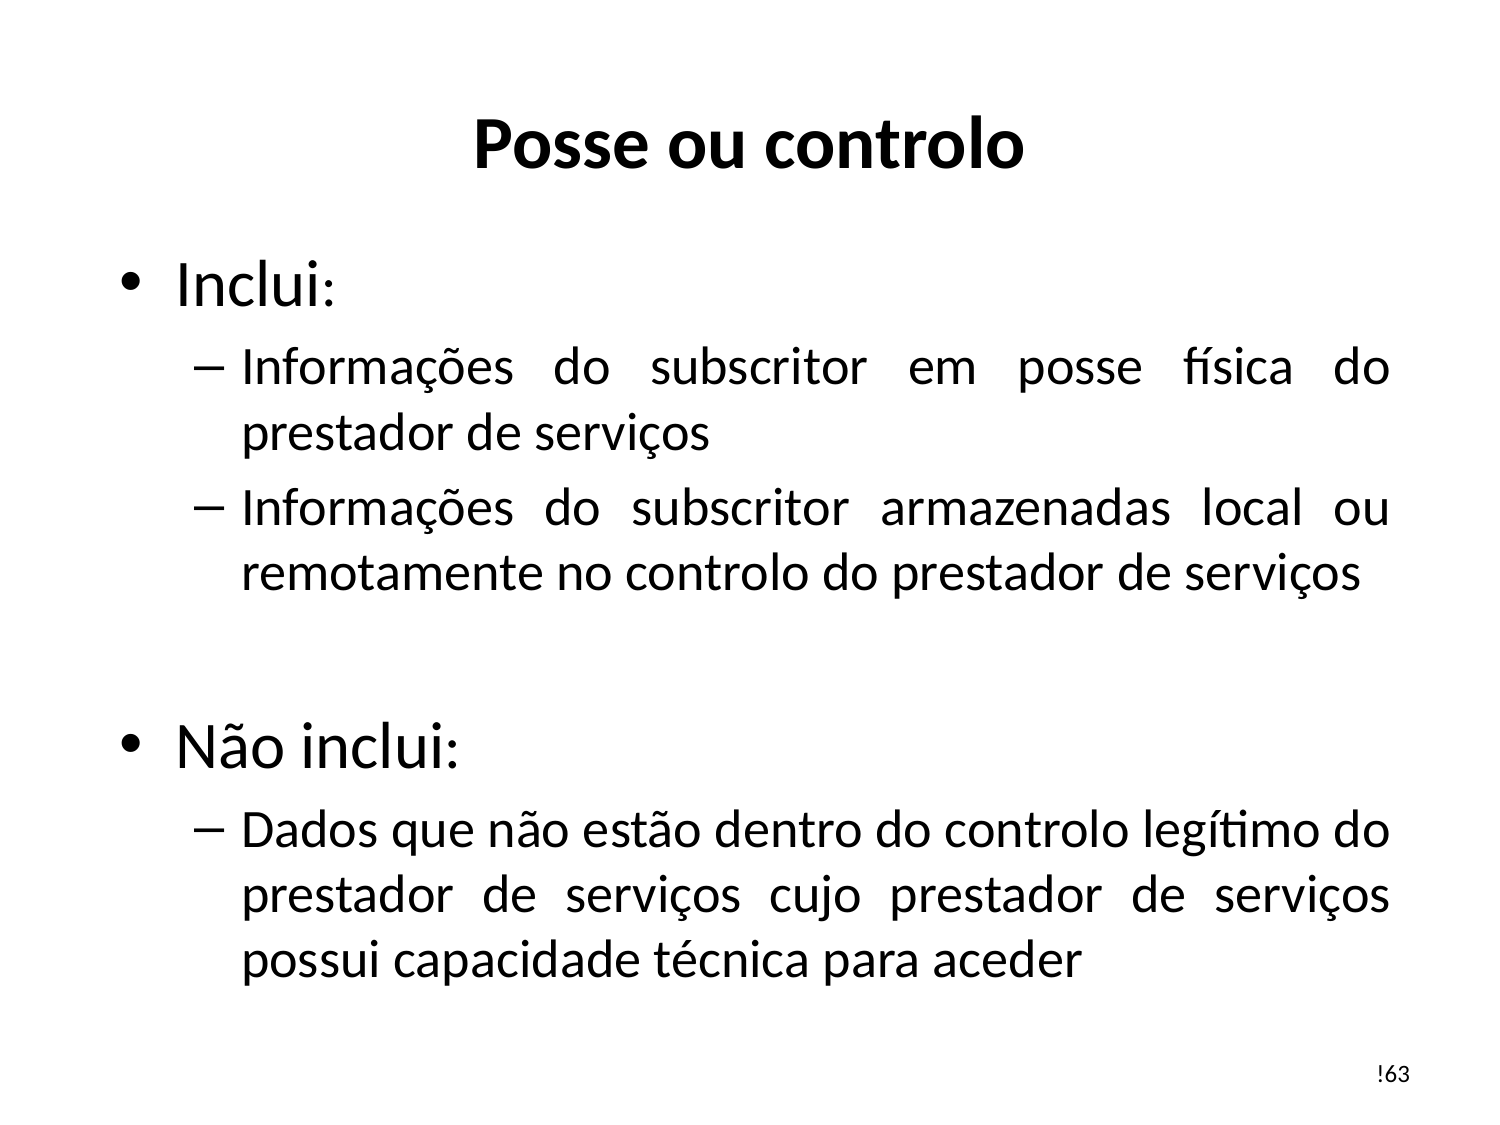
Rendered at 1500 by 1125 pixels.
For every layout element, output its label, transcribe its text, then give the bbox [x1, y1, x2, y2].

title Posse ou controlo [74, 44, 1426, 233]
slide_number !63 [1074, 1042, 1425, 1103]
list Inclui: Informações do subscritor em posse física do prestador de serviços Informações do subscritor armazenadas local ou remotamente no controlo do prestador de serviços Não inclui: Dados que não estão dentro do controlo legítimo do prestador de serviços cujo prestador de serviços possui capacidade técnica para aceder [103, 232, 1408, 1043]
